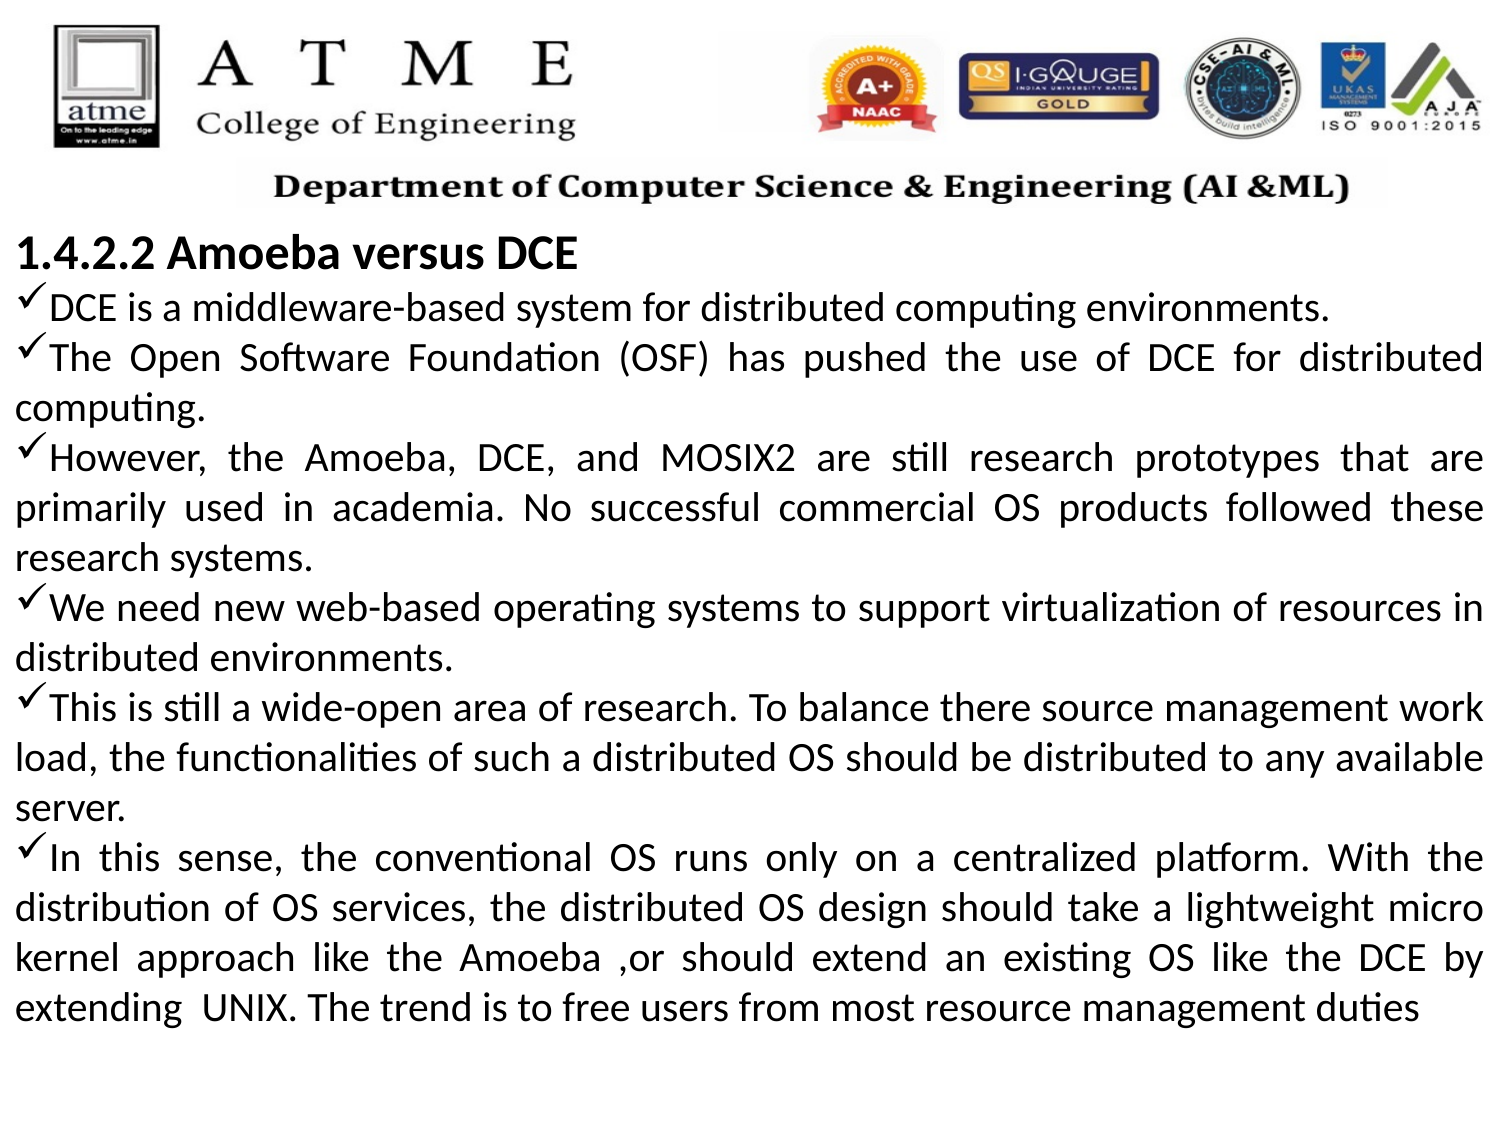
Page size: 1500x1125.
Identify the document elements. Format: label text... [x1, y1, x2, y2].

text_box 1.4.2.2 Amoeba versus DCE DCE is a middleware-based system for distributed computing environments. The Open Software Foundation (OSF) has pushed the use of DCE for distributed computing. However, the Amoeba, DCE, and MOSIX2 are still research prototypes that are primarily used in academia. No successful commercial OS products followed these research systems. We need new web-based operating systems to support virtualization of resources in distributed environments. This is still a wide-open area of research. To balance there source management work load, the functionalities of such a distributed OS should be distributed to any available server. In this sense, the conventional OS runs only on a centralized platform. With the distribution of OS services, the distributed OS design should take a lightweight micro kernel approach like the Amoeba ,or should extend an existing OS like the DCE by extending UNIX. The trend is to free users from most resource management duties [0, 212, 1500, 1038]
picture [24, 0, 1500, 226]
